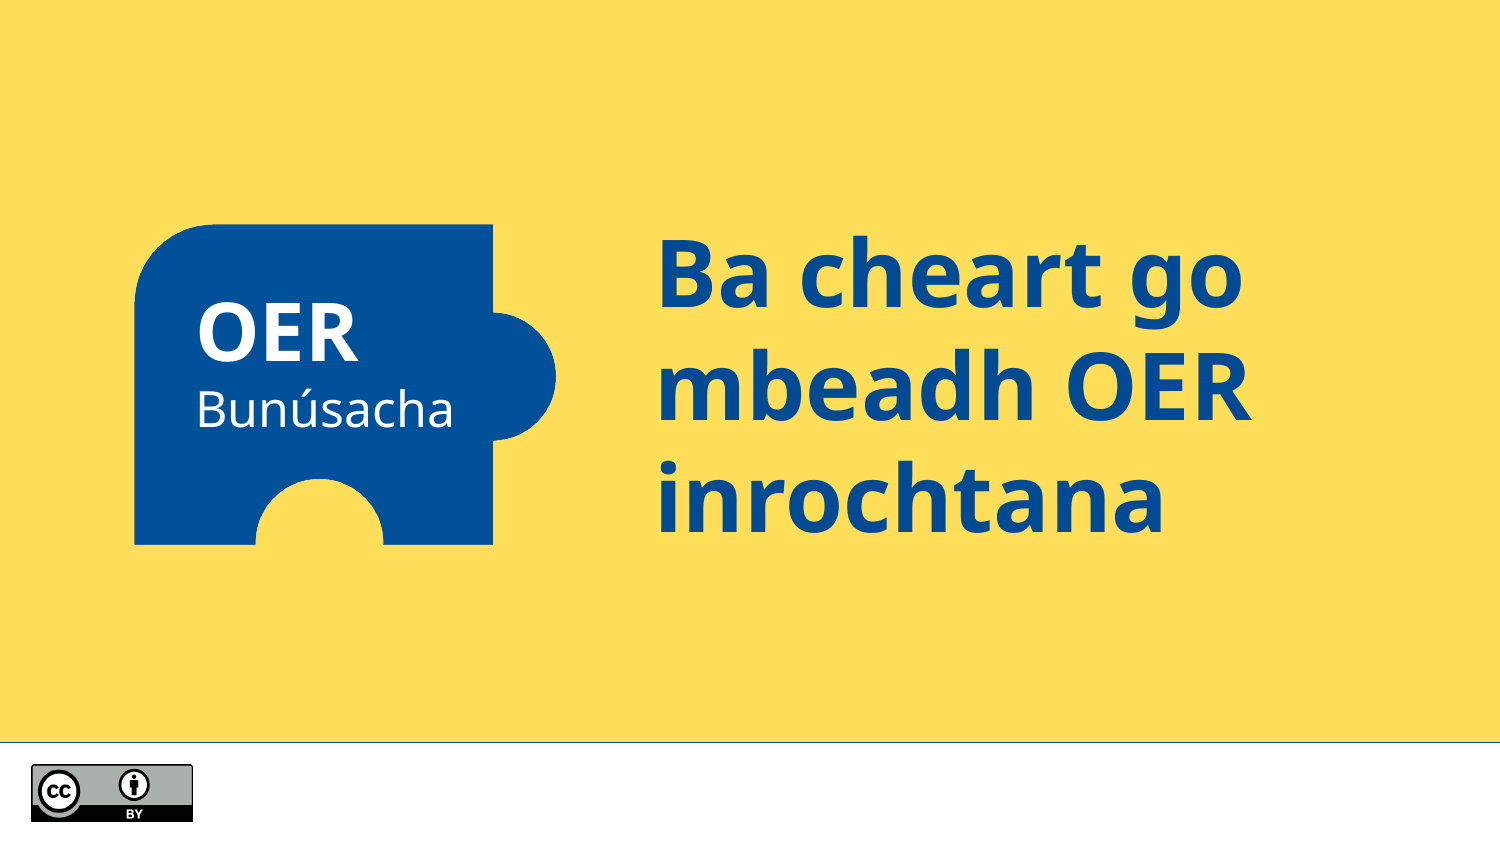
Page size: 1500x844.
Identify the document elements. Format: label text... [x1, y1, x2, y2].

picture [31, 764, 193, 822]
picture [133, 224, 556, 545]
text_box [0, 750, 1500, 844]
text_box OER Bunúsacha [560, 261, 796, 456]
text_box Ba cheart go mbeadh OER inrochtana [639, 199, 1427, 567]
